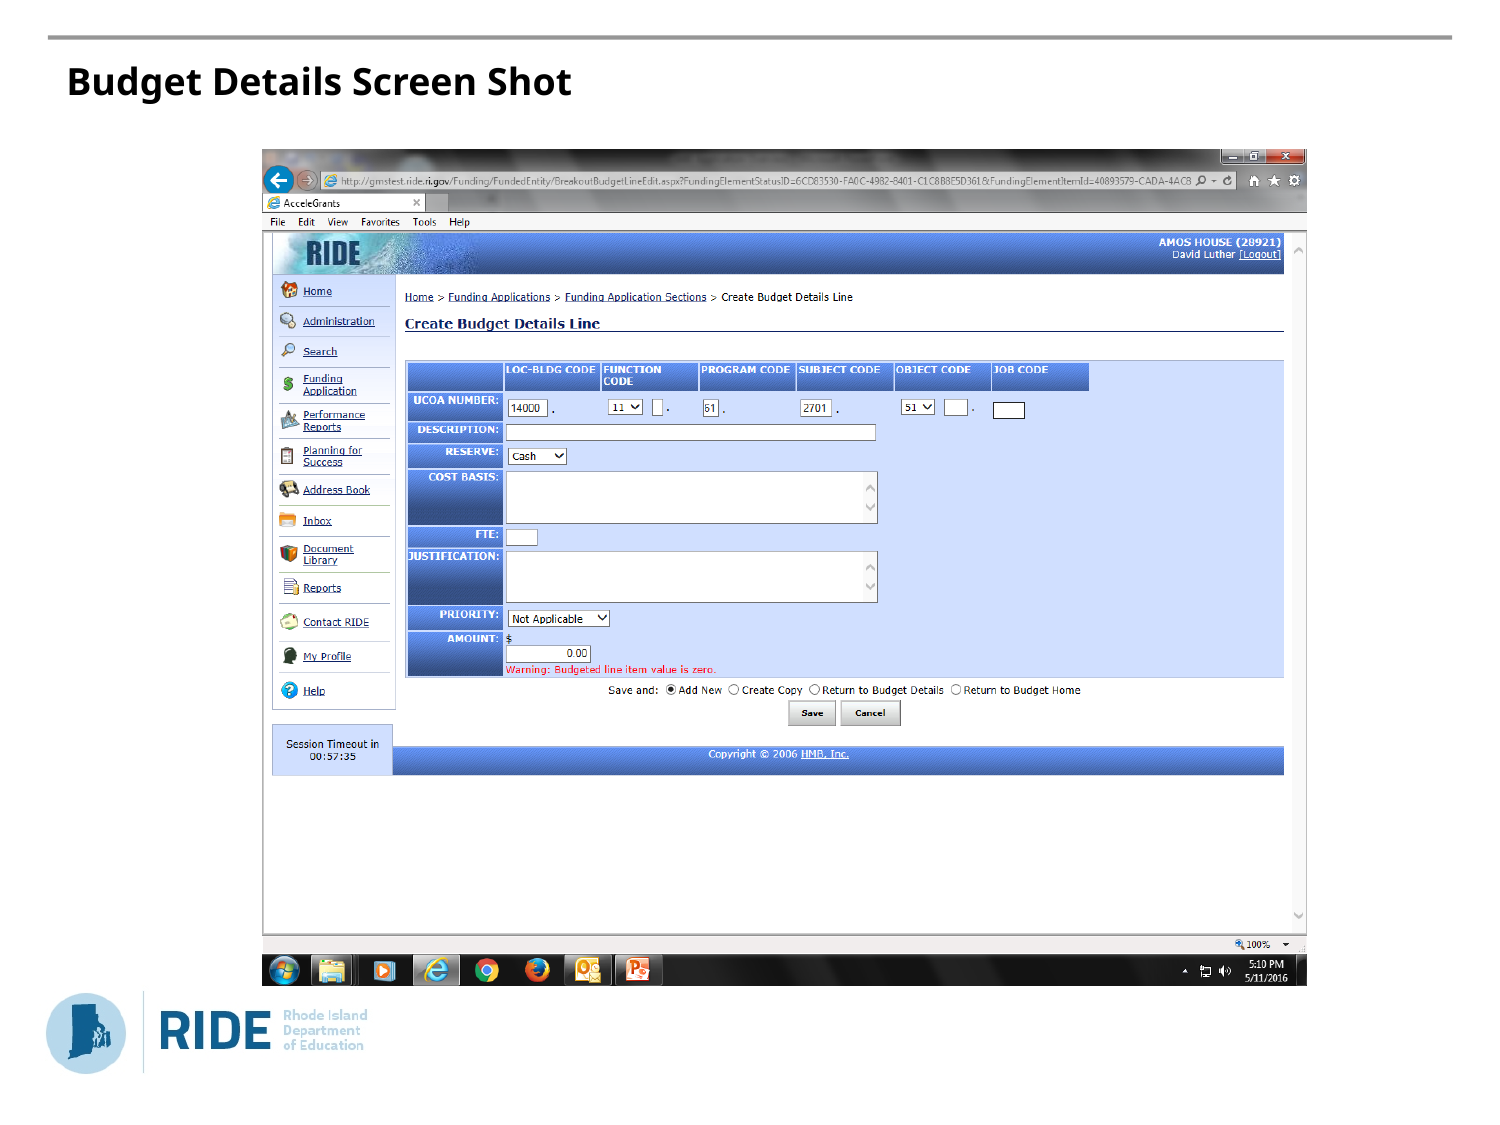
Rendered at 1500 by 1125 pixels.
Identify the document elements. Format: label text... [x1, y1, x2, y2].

title Budget Details Screen Shot [51, 49, 1449, 176]
picture [37, 985, 413, 1079]
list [262, 149, 1307, 986]
